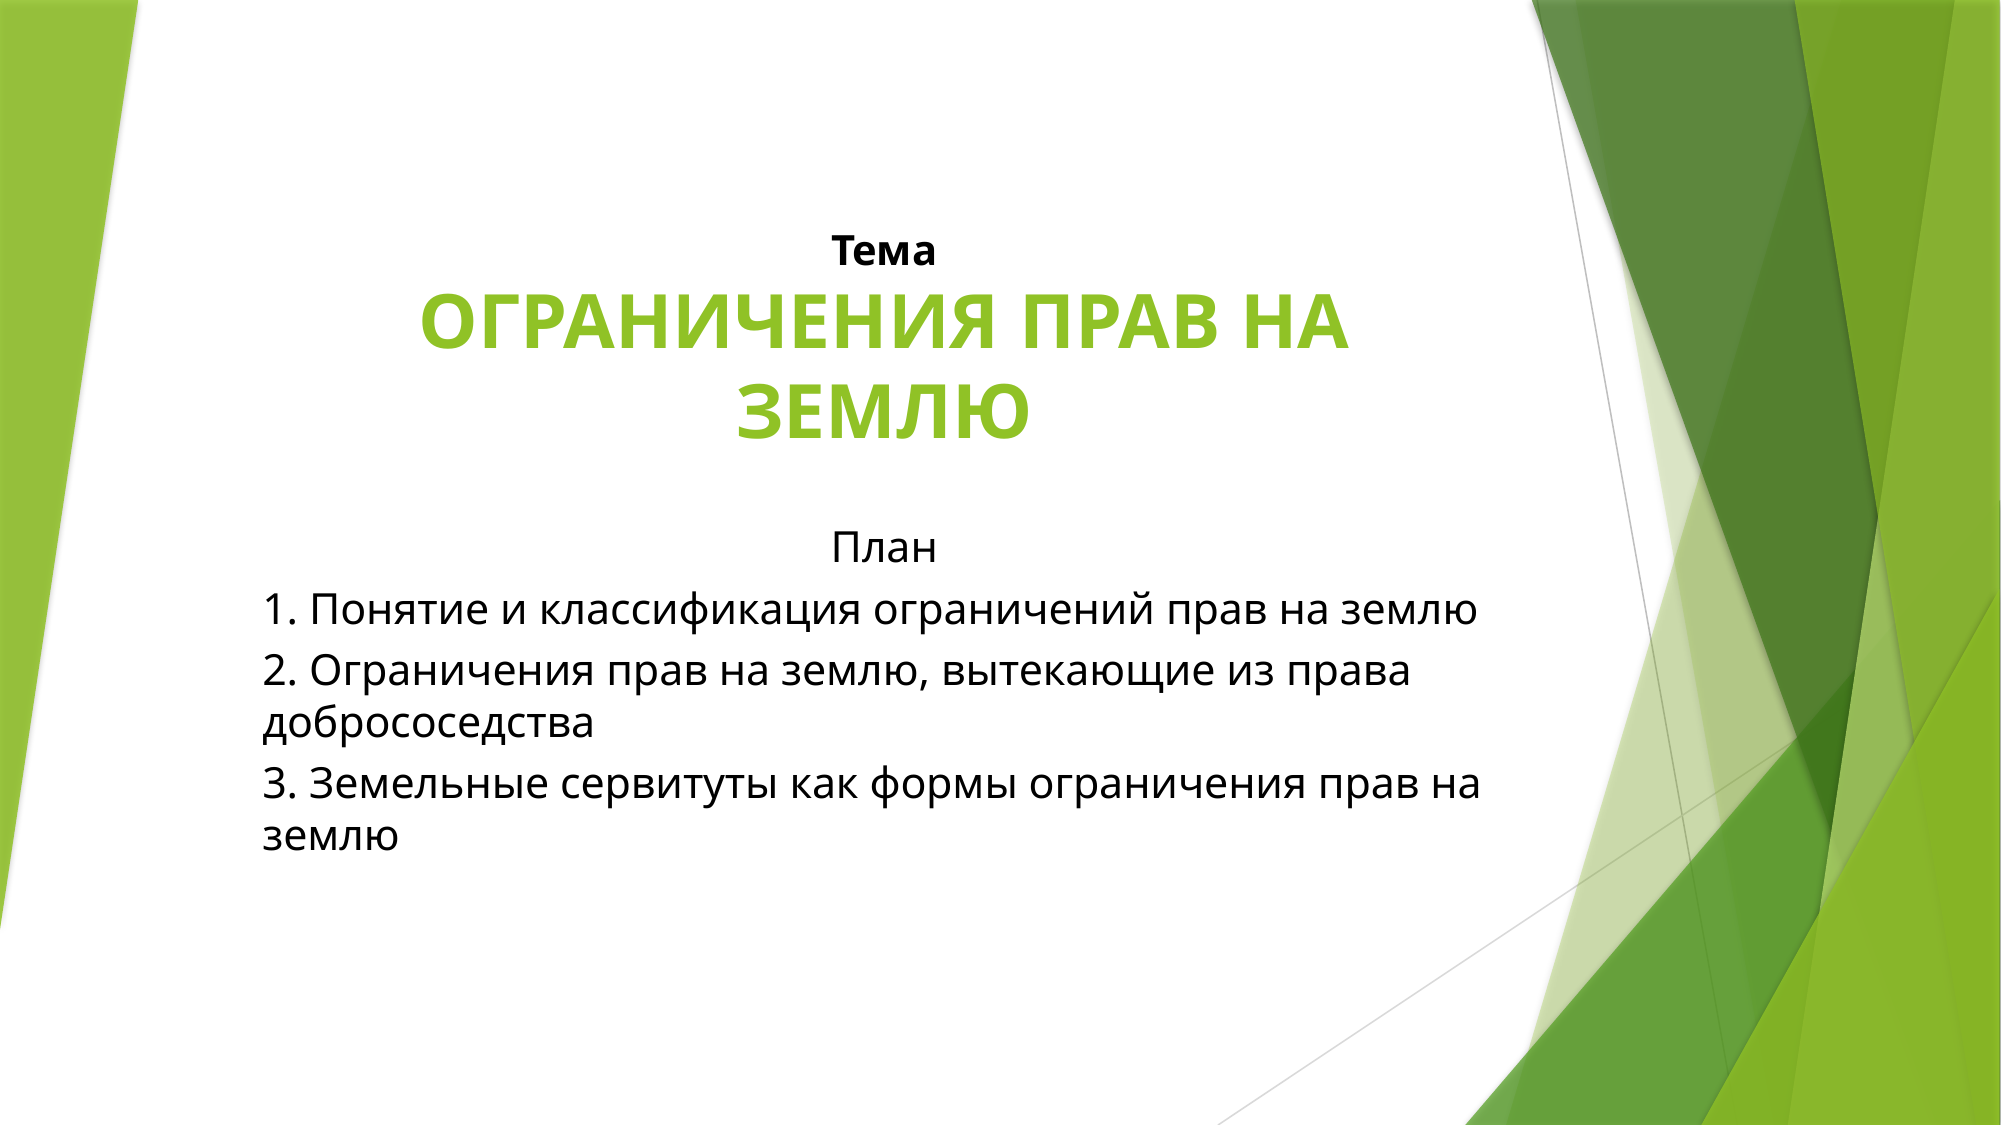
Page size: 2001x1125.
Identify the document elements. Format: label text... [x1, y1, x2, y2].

title Тема ОГРАНИЧЕНИЯ ПРАВ НА ЗЕМЛЮ [247, 197, 1522, 462]
subtitle План 1. Понятие и классификация ограничений прав на землю 2. Ограничения прав на землю, вытекающие из права добрососедства 3. Земельные сервитуты как формы ограничения прав на землю [247, 512, 1522, 876]
